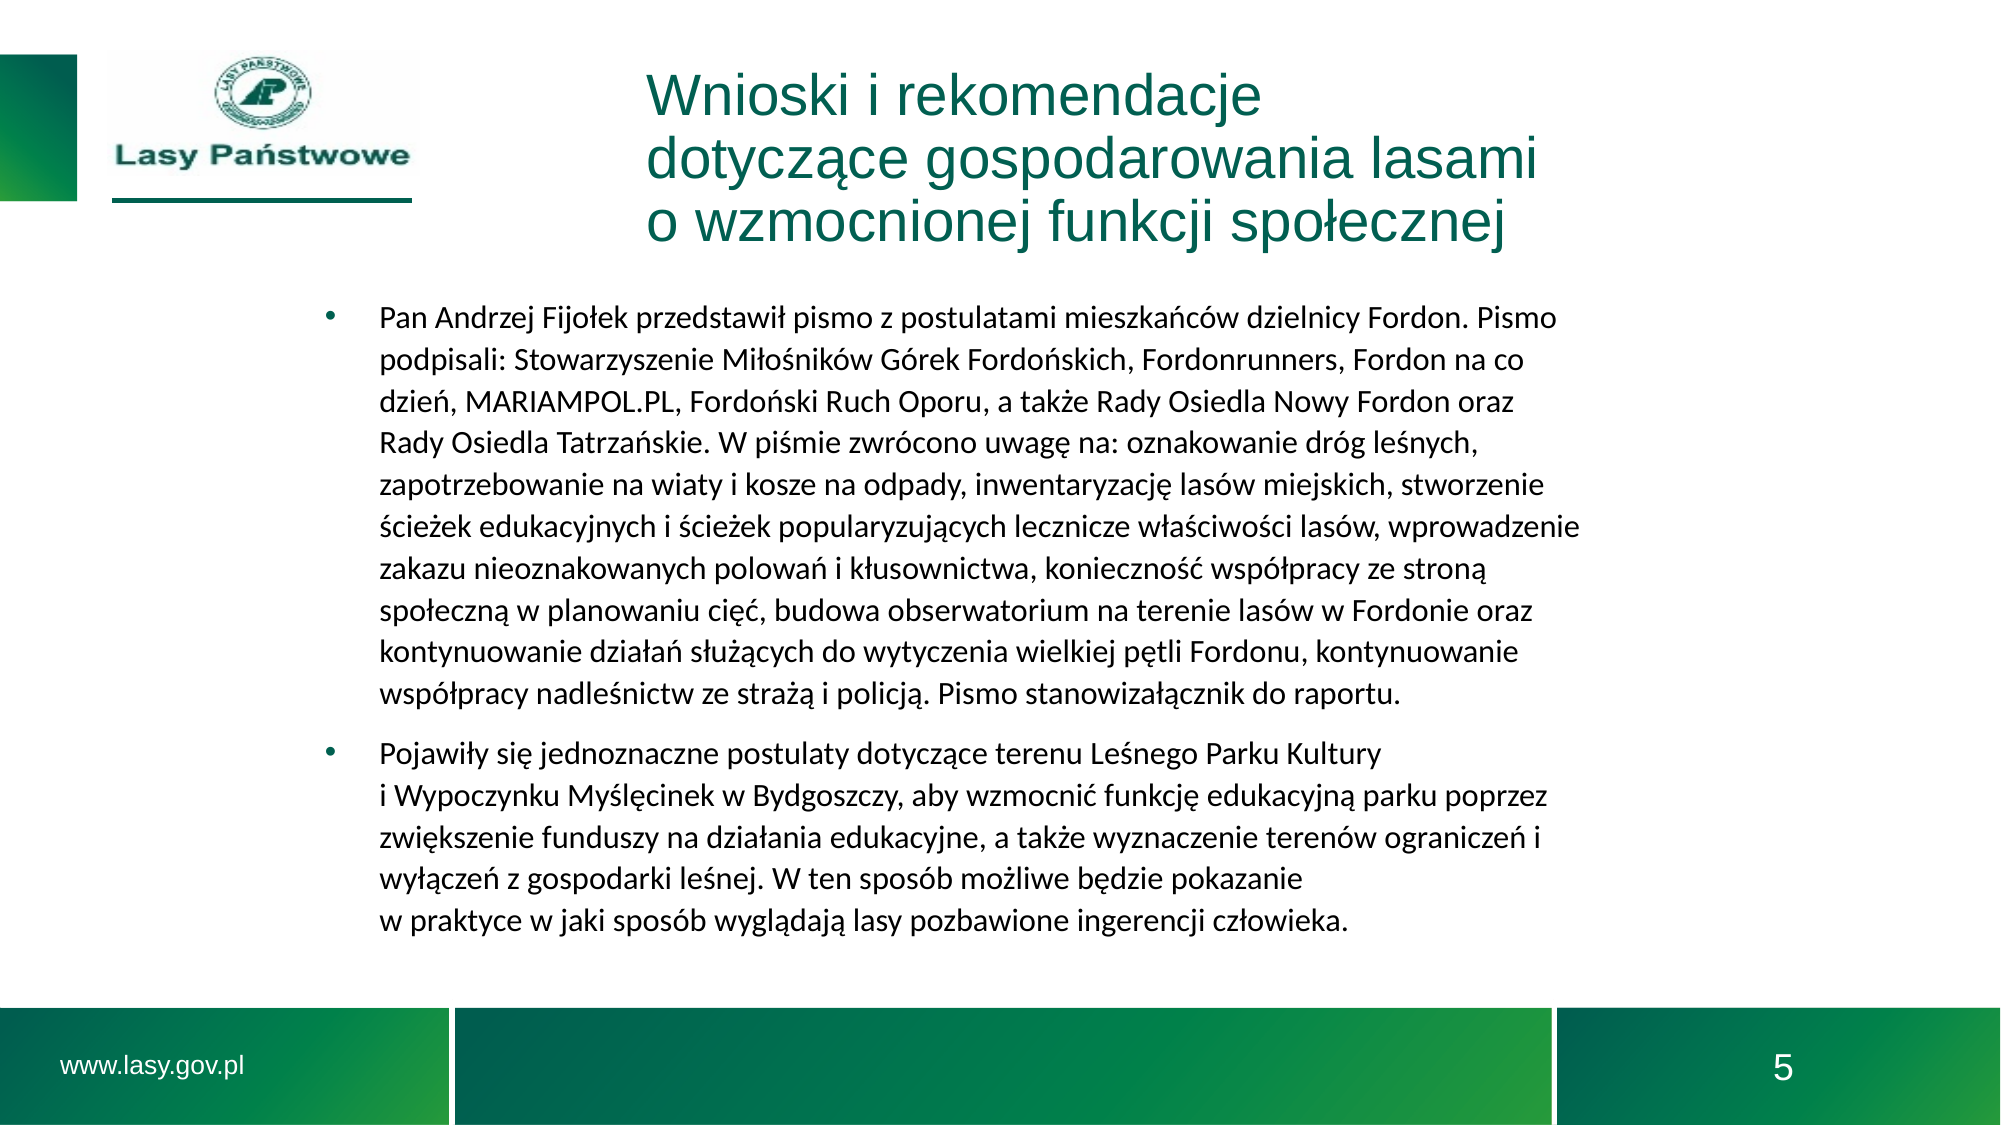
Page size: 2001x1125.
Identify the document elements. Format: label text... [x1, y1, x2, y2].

list Pan Andrzej Fijołek przedstawił pismo z postulatami mieszkańców dzielnicy Fordon. Pismo podpisali: Stowarzyszenie Miłośników Górek Fordońskich, Fordonrunners, Fordon na co dzień, MARIAMPOL.PL, Fordoński Ruch Oporu, a także Rady Osiedla Nowy Fordon oraz Rady Osiedla Tatrzańskie. W piśmie zwrócono uwagę na: oznakowanie dróg leśnych, zapotrzebowanie na wiaty i kosze na odpady, inwentaryzację lasów miejskich, stworzenie ścieżek edukacyjnych i ścieżek popularyzujących lecznicze właściwości lasów, wprowadzenie zakazu nieoznakowanych polowań i kłusownictwa, konieczność współpracy ze stroną społeczną w planowaniu cięć, budowa obserwatorium na terenie lasów w Fordonie oraz kontynuowanie działań służących do wytyczenia wielkiej pętli Fordonu, kontynuowanie współpracy nadleśnictw ze strażą i policją. Pismo stanowizałącznik do raportu. Pojawiły się jednoznaczne postulaty dotyczące terenu Leśnego Parku Kultury i Wypoczynku Myślęcinek w Bydgoszczy, aby wzmocnić funkcję edukacyjną parku poprzez zwiększenie funduszy na działania edukacyjne, a także wyznaczenie terenów ograniczeń i wyłączeń z gospodarki leśnej. W ten sposób możliwe będzie pokazanie w praktyce w jaki sposób wyglądają lasy pozbawione ingerencji człowieka. [309, 248, 1602, 988]
picture [0, 0, 2001, 1125]
text_box Wnioski i rekomendacje dotyczące gospodarowania lasami o wzmocnionej funkcji społecznej [631, 19, 1675, 300]
